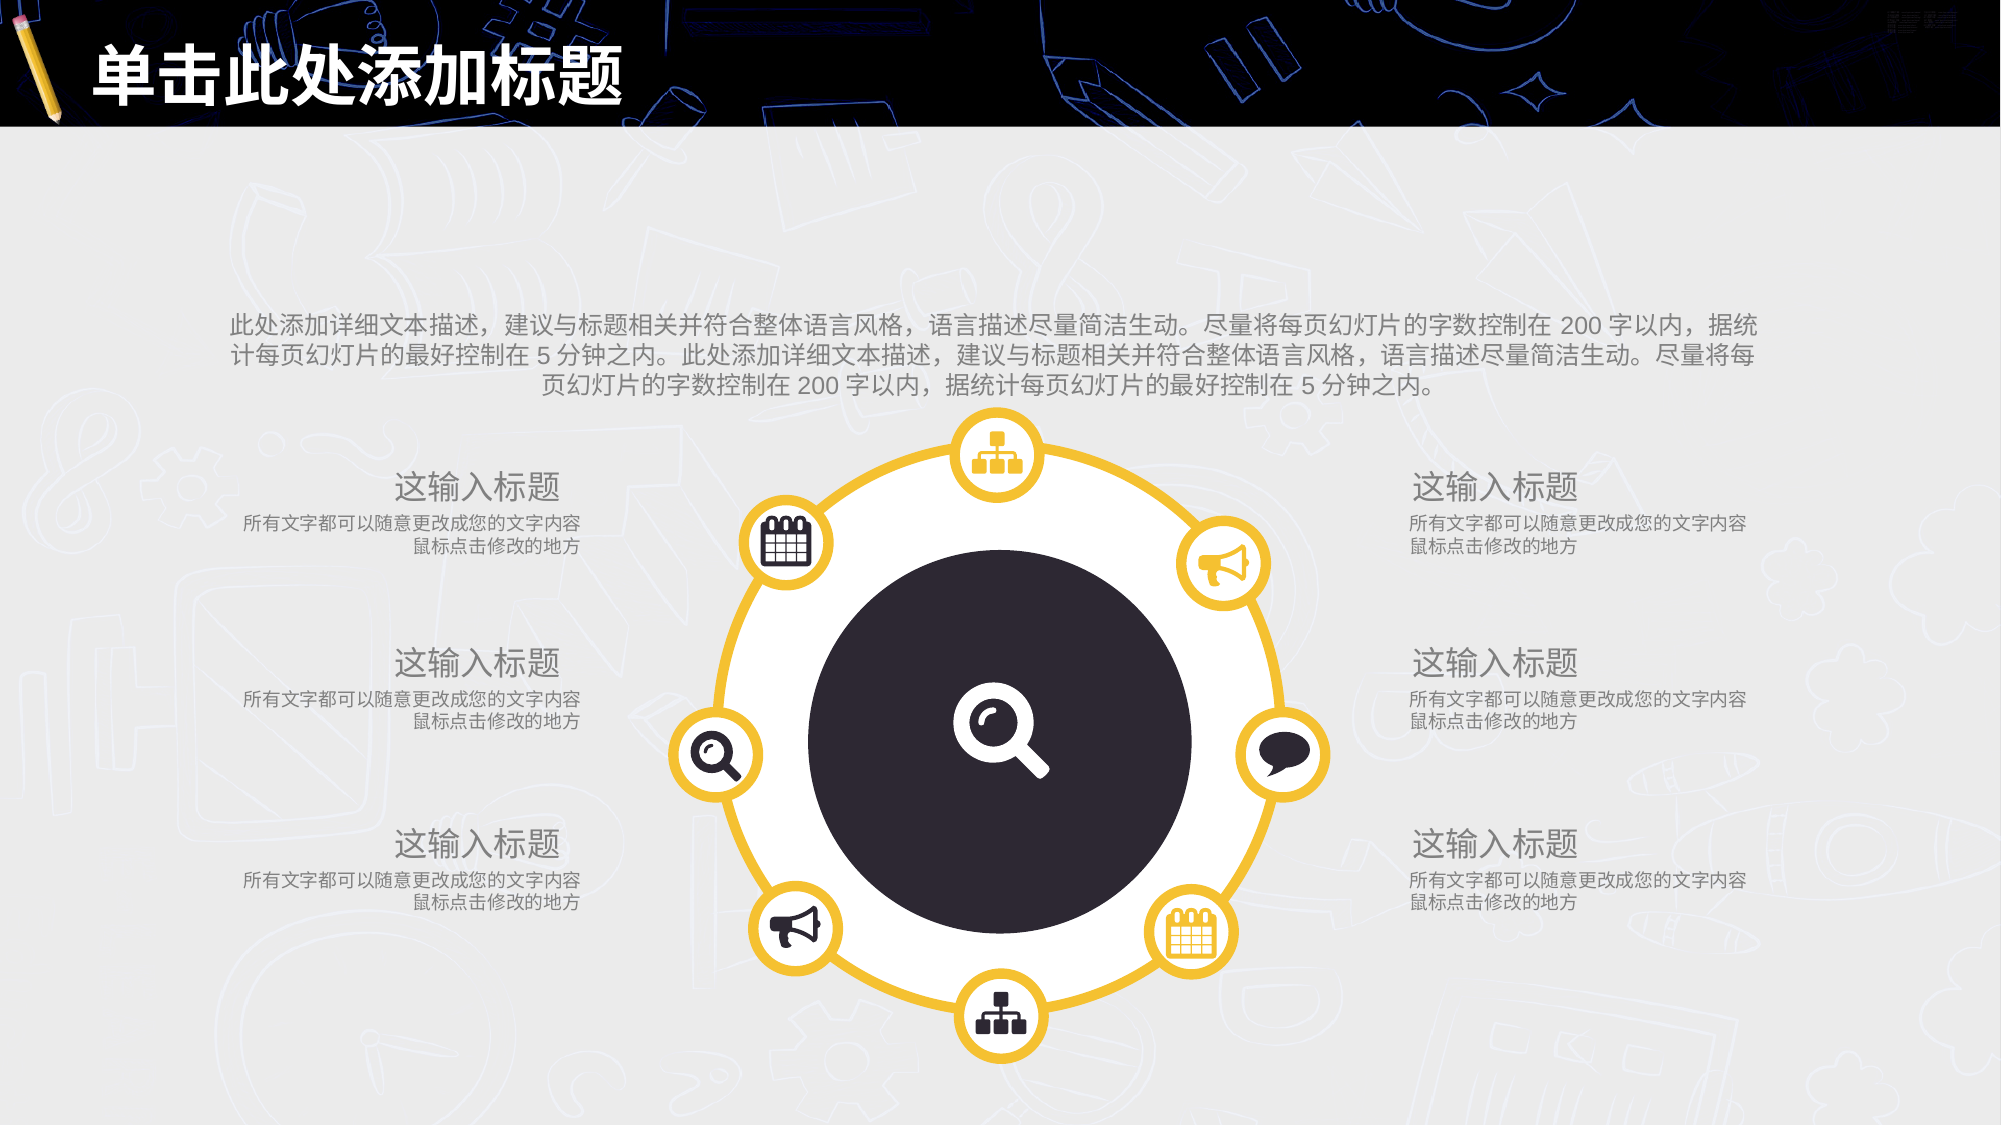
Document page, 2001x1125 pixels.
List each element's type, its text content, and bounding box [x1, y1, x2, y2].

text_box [673, 412, 1326, 1059]
text_box 这输入标题 [391, 637, 583, 688]
text_box 这输入标题 [391, 818, 583, 869]
picture [0, 0, 2001, 1125]
text_box 所有文字都可以随意更改成您的文字内容 鼠标点击修改的地方 [1409, 511, 1768, 563]
text_box 所有文字都可以随意更改成您的文字内容 鼠标点击修改的地方 [1409, 868, 1768, 919]
text_box 这输入标题 [391, 461, 583, 512]
text_box 所有文字都可以随意更改成您的文字内容 鼠标点击修改的地方 [1409, 687, 1768, 738]
text_box 所有文字都可以随意更改成您的文字内容 鼠标点击修改的地方 [223, 687, 582, 738]
text_box 所有文字都可以随意更改成您的文字内容 鼠标点击修改的地方 [223, 868, 582, 919]
text_box 所有文字都可以随意更改成您的文字内容 鼠标点击修改的地方 [223, 511, 582, 563]
text_box 此处添加详细文本描述，建议与标题相关并符合整体语言风格，语言描述尽量简洁生动。尽量将每页幻灯片的字数控制在200字以内，据统计每页幻灯片的最好控制在5分钟之内。此处添加详细文本描述，建议与标题相关并符合整体语言风格，语言描述尽量简洁生动。尽量将每页幻灯片的字数控制在200字以内，据统计每页幻灯片的最好控制在5分钟之内。 [222, 309, 1766, 388]
title 单击此处添加标题 [75, 32, 1800, 127]
text_box 这输入标题 [1409, 818, 1602, 869]
text_box 这输入标题 [1409, 461, 1602, 512]
text_box 这输入标题 [1409, 637, 1602, 688]
